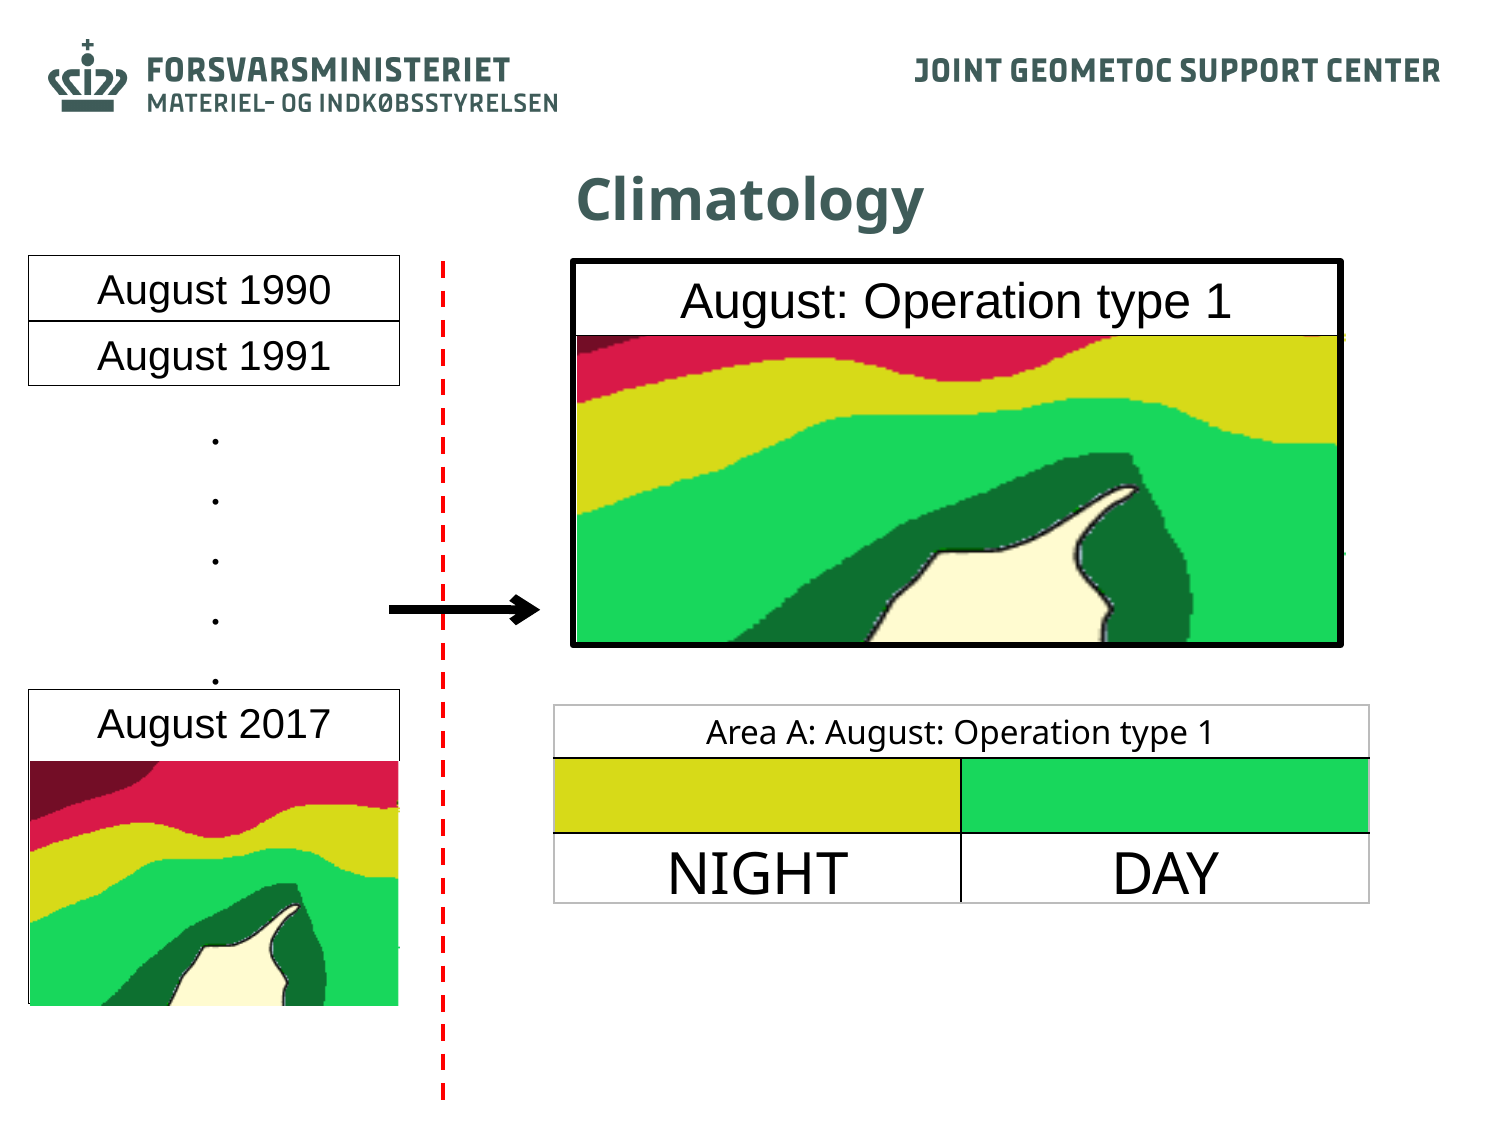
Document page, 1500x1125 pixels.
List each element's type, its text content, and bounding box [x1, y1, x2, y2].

text_box August 2017 [28, 689, 400, 761]
text_box August 1990 [28, 255, 400, 321]
picture [29, 761, 401, 1006]
picture [48, 39, 557, 112]
table_cell NIGHT [555, 834, 960, 902]
picture [915, 58, 1440, 82]
table_header Area A: August: Operation type 1 [555, 706, 1368, 757]
text_box . . . . . [30, 387, 402, 702]
text_box August 1991 [28, 321, 400, 386]
picture [577, 260, 1346, 646]
table_cell [555, 759, 960, 832]
text_box Climatology [0, 154, 1500, 240]
table_cell DAY [962, 834, 1368, 902]
table_cell [962, 759, 1368, 832]
